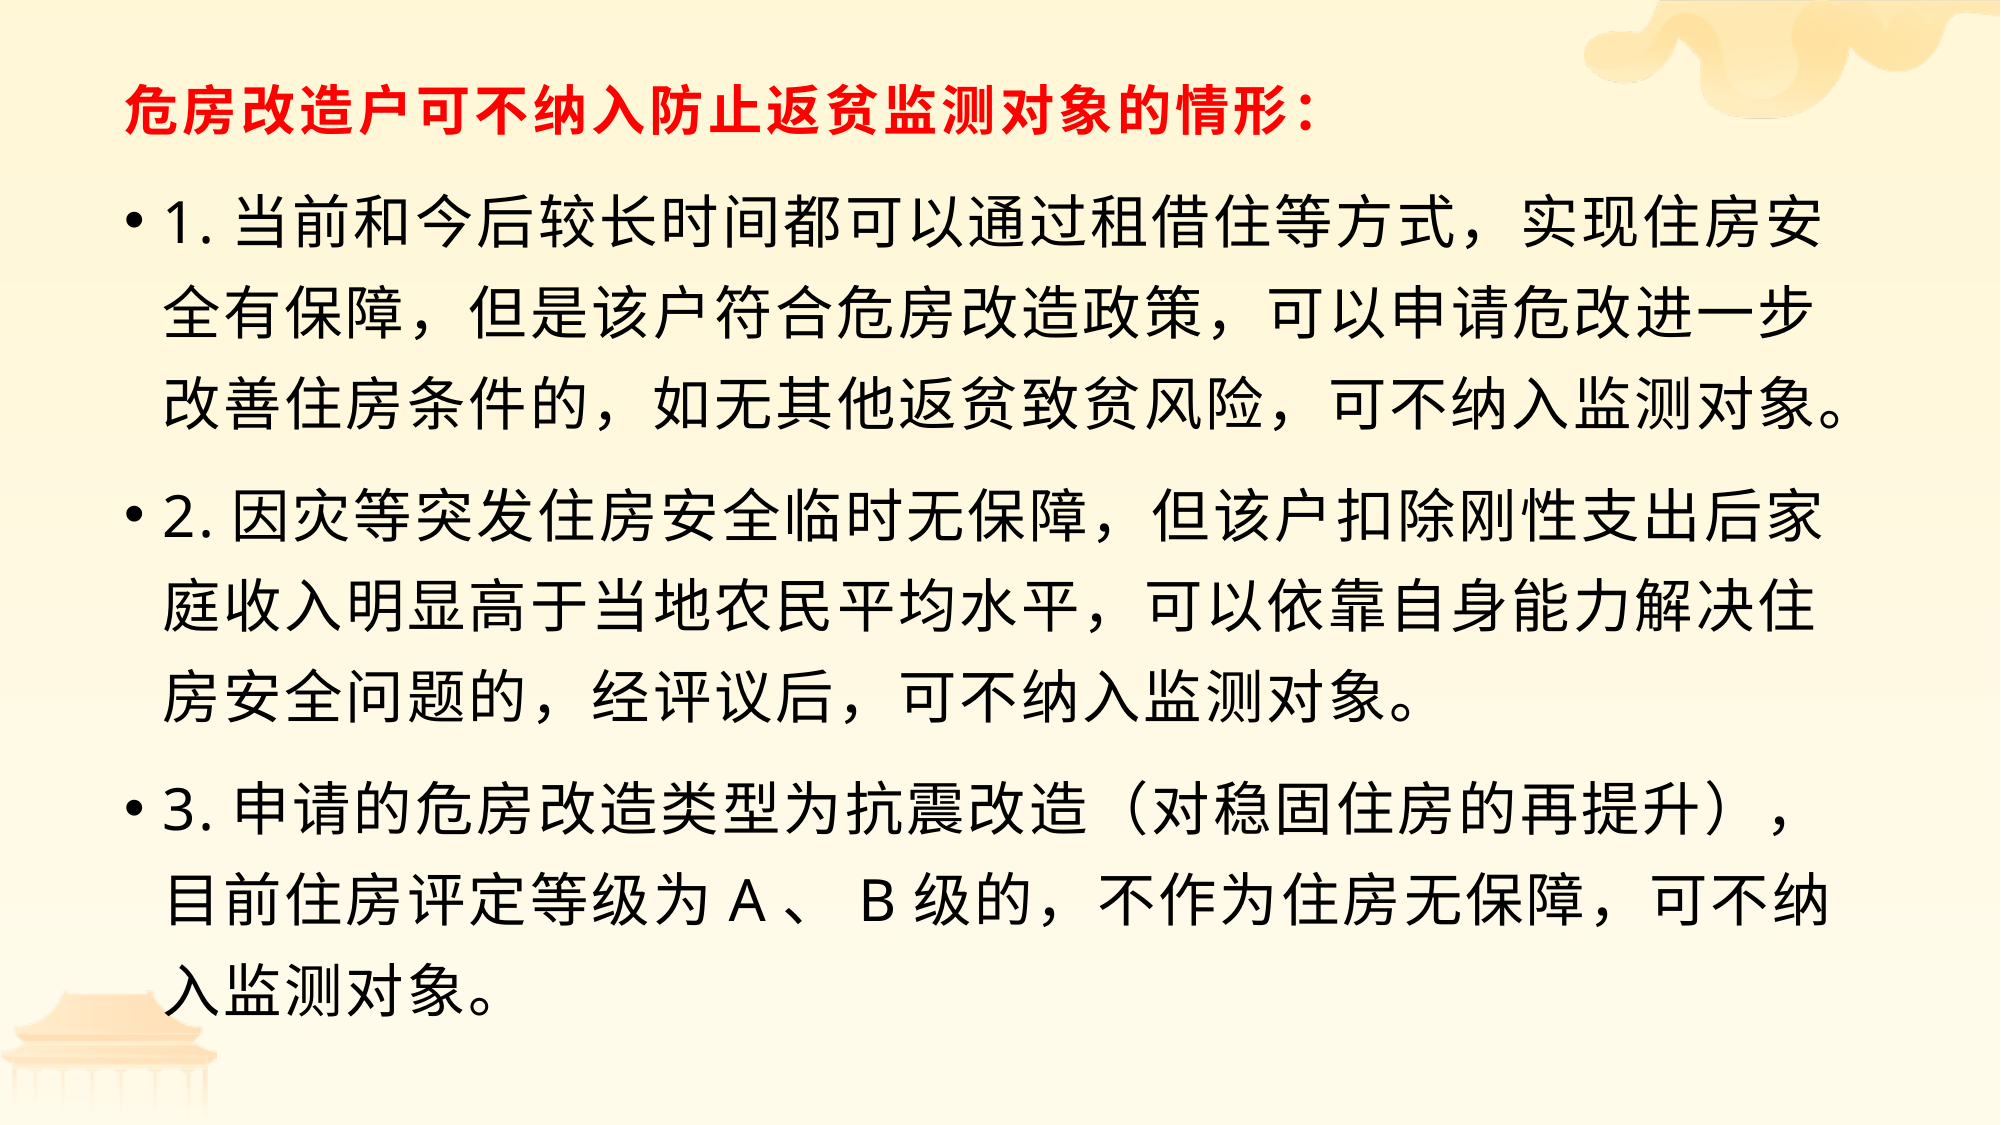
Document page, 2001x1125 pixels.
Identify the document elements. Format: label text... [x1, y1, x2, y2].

picture [0, 0, 2000, 1125]
title 危房改造户可不纳入防止返贫监测对象的情形： [109, 72, 1891, 146]
list 1.当前和今后较长时间都可以通过租借住等方式，实现住房安全有保障，但是该户符合危房改造政策，可以申请危改进一步改善住房条件的，如无其他返贫致贫风险，可不纳入监测对象。 2.因灾等突发住房安全临时无保障，但该户扣除刚性支出后家庭收入明显高于当地农民平均水平，可以依靠自身能力解决住房安全问题的，经评议后，可不纳入监测对象。 3.申请的危房改造类型为抗震改造（对稳固住房的再提升），目前住房评定等级为A、B级的，不作为住房无保障，可不纳入监测对象。 [109, 156, 1891, 1041]
